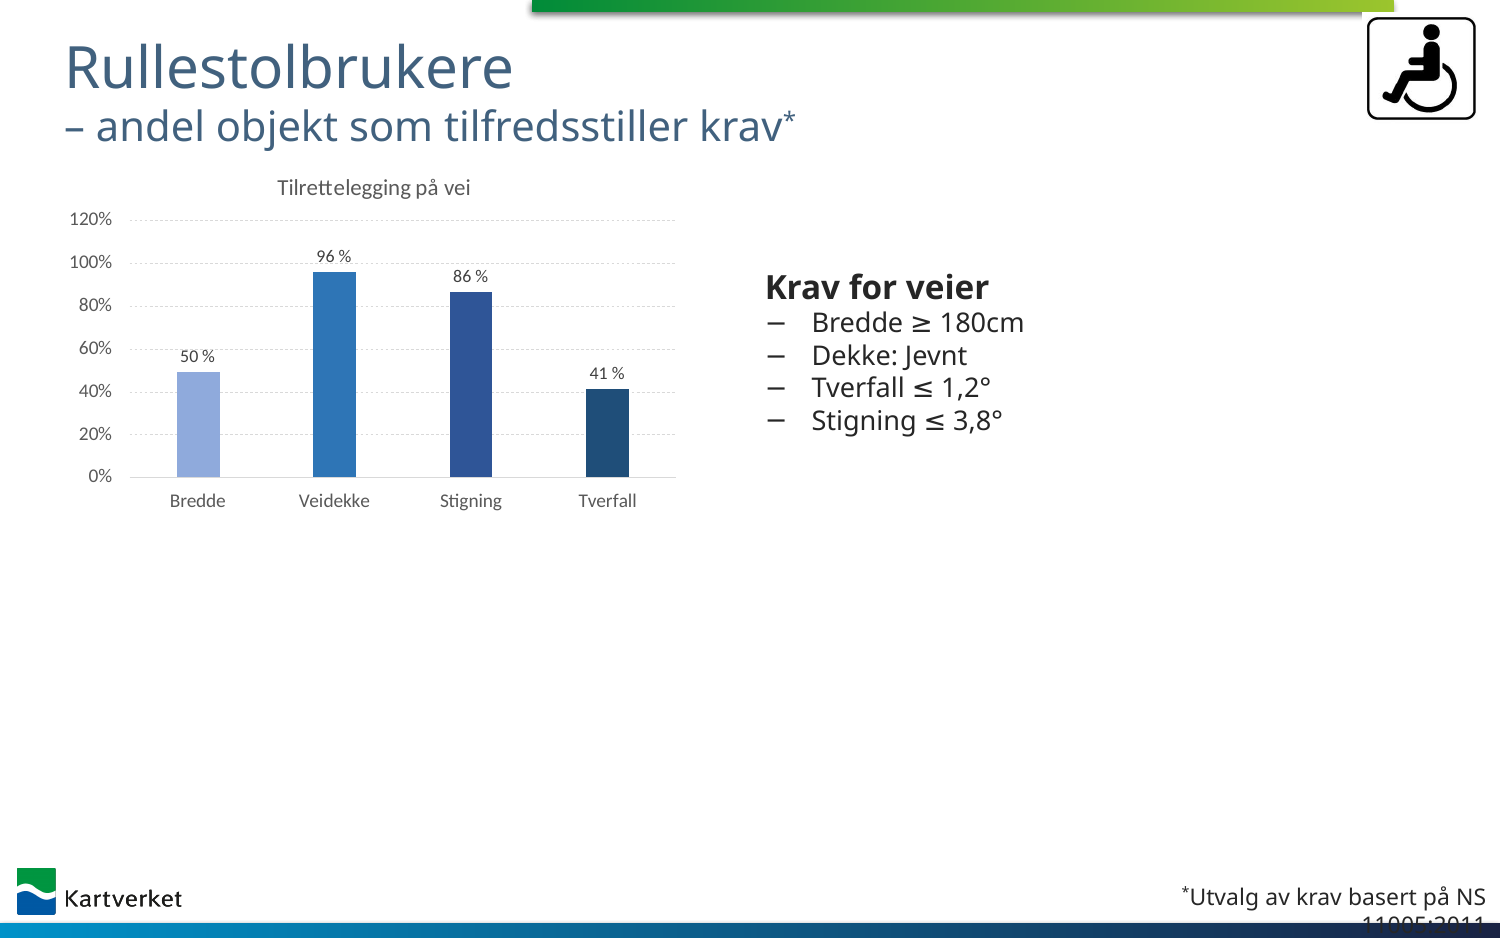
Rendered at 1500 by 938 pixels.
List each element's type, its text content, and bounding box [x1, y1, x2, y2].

text_box *Utvalg av krav basert på NS 11005:2011 [1068, 873, 1500, 938]
text_box Krav for veier Bredde ≥ 180cm Dekke: Jevnt Tverfall ≤ 1,2° Stigning ≤ 3,8° [750, 258, 1234, 444]
picture [62, 166, 687, 519]
text_box Rullestolbrukere – andel objekt som tilfredsstiller krav* [49, 25, 1431, 158]
picture [1362, 12, 1481, 126]
